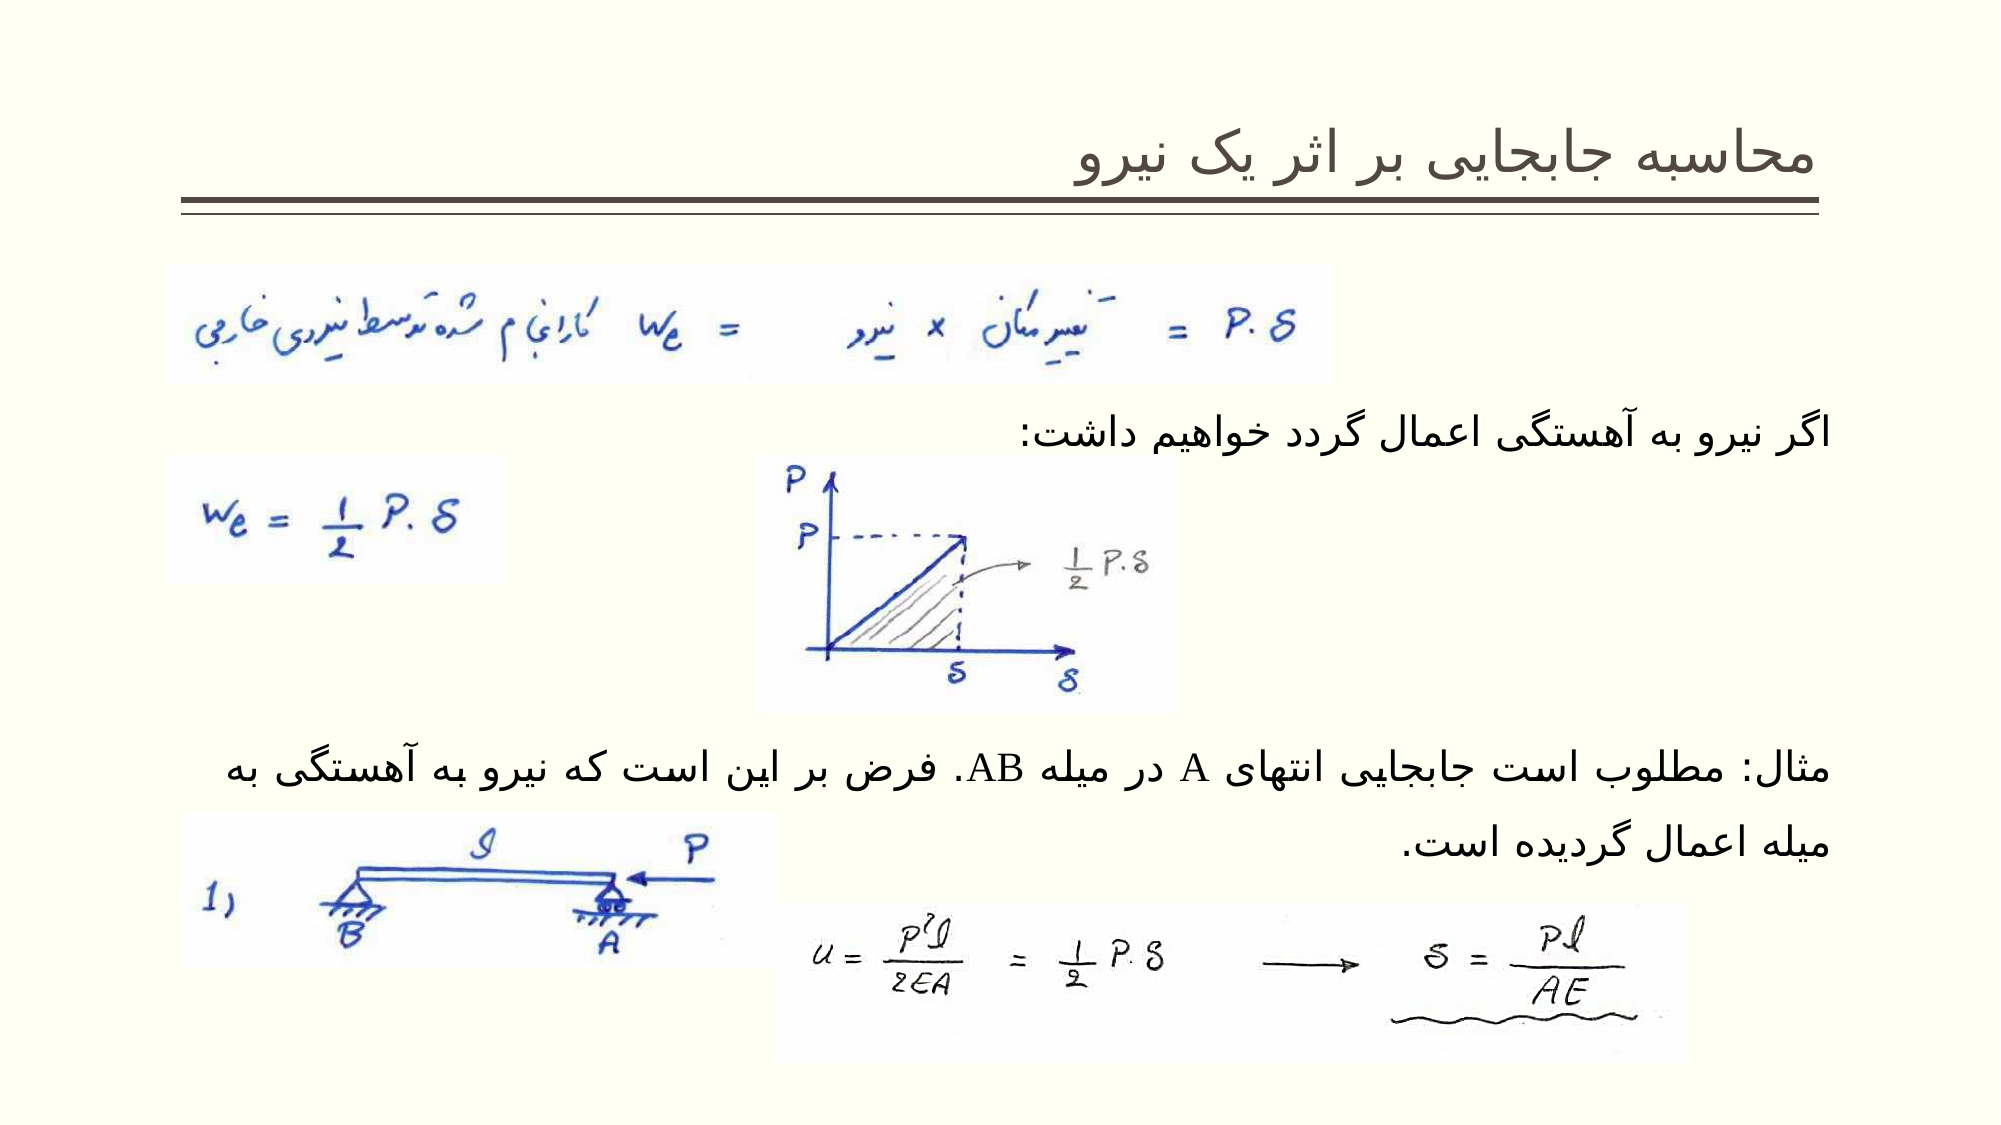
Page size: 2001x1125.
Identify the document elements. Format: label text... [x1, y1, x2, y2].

title محاسبه جابجایی بر اثر یک نیرو [181, 12, 1819, 193]
picture [164, 455, 505, 584]
text_box مثال: مطلوب است جابجایی انتهای A در میله AB. فرض بر این است که نیرو به آهستگی به میله اعمال گردیده است. [209, 707, 1847, 873]
text_box اگر نیرو به آهستگی اعمال گردد خواهیم داشت: [209, 371, 1847, 462]
picture [756, 454, 1177, 713]
picture [181, 812, 1685, 1063]
picture [164, 264, 1332, 384]
